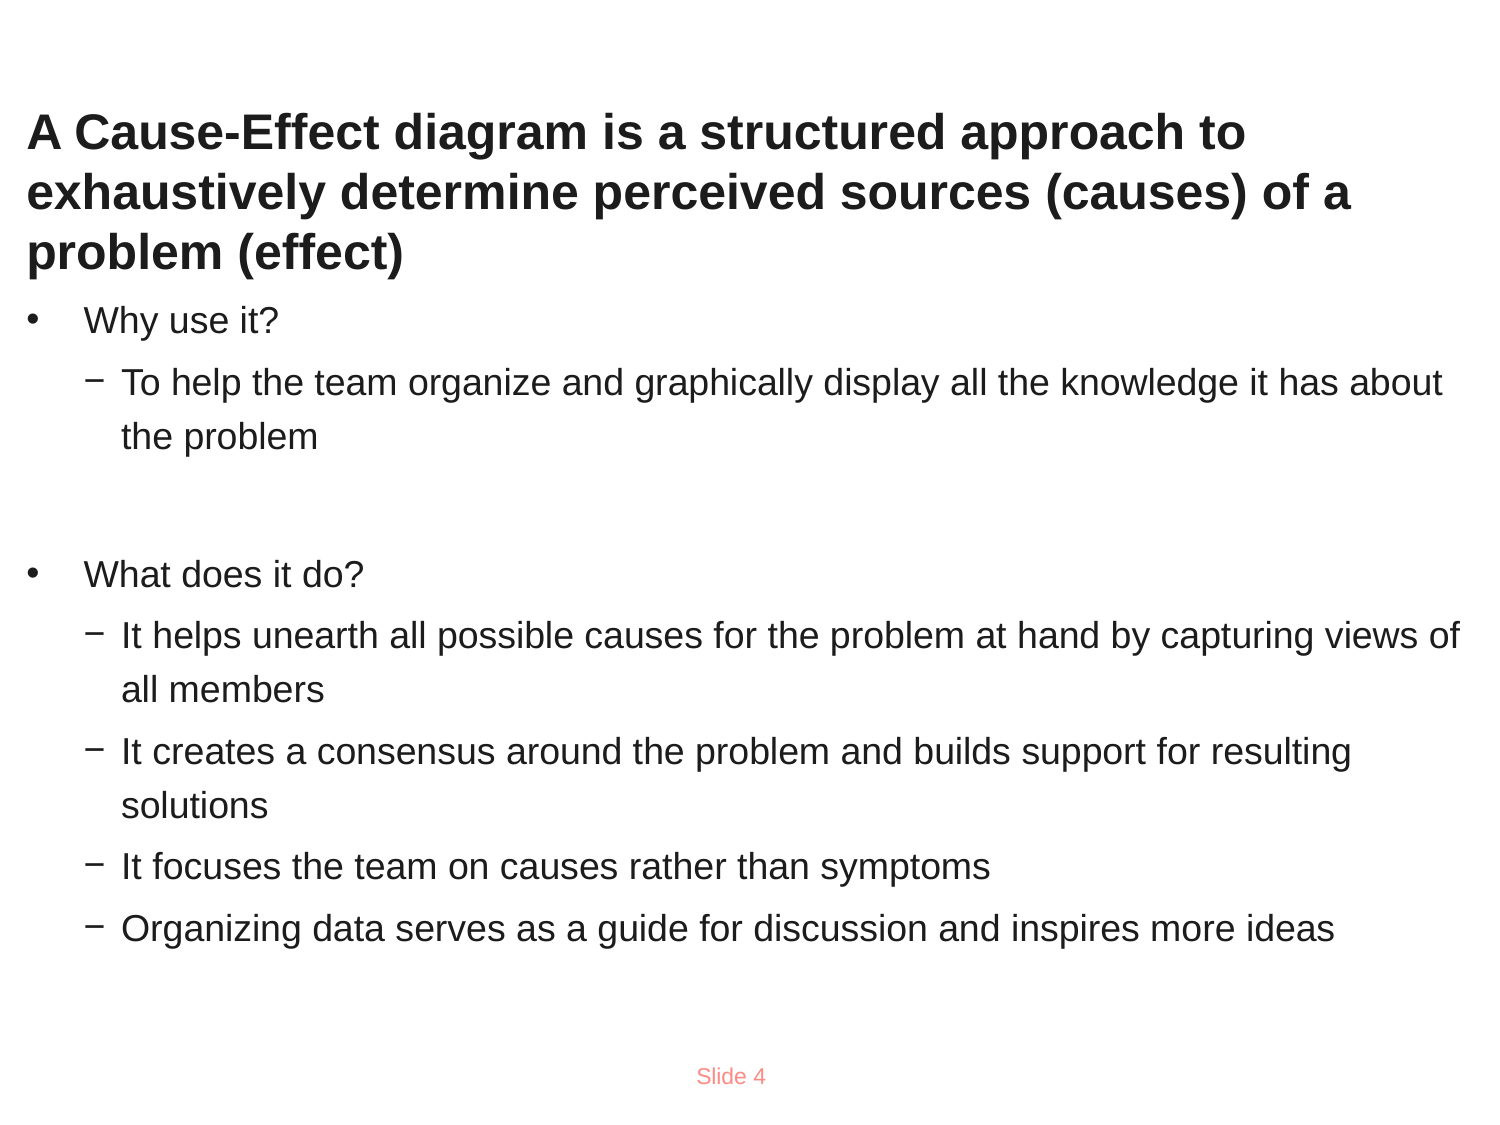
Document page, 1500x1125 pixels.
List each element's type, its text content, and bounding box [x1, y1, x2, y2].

list Why use it? To help the team organize and graphically display all the knowledge it has about the problem What does it do? It helps unearth all possible causes for the problem at hand by capturing views of all members It creates a consensus around the problem and builds support for resulting solutions It focuses the team on causes rather than symptoms Organizing data serves as a guide for discussion and inspires more ideas [26, 287, 1474, 999]
title A Cause-Effect diagram is a structured approach to exhaustively determine perceived sources (causes) of a problem (effect) [26, 99, 1472, 224]
